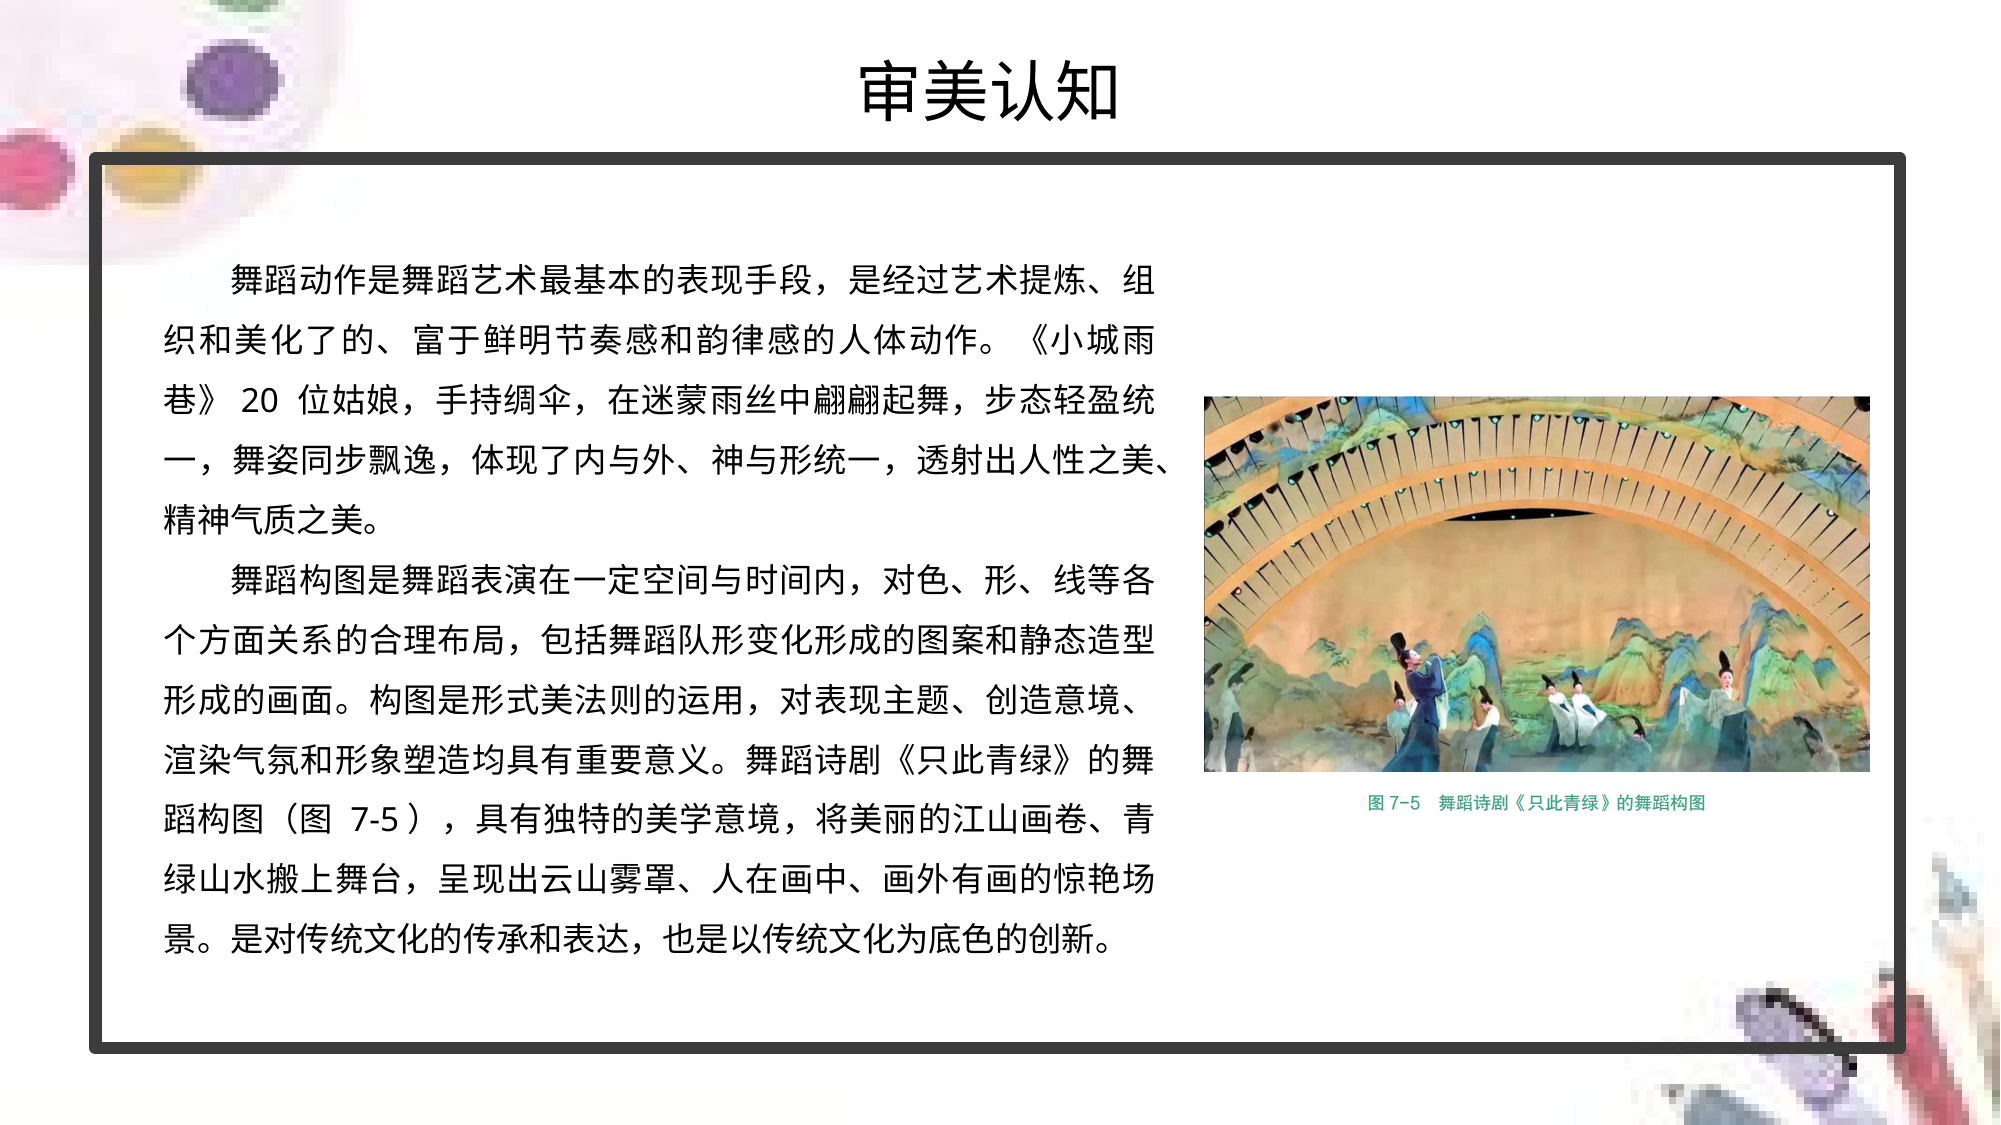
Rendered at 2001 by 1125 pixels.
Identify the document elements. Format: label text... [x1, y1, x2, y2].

text_box 舞蹈动作是舞蹈艺术最基本的表现手段，是经过艺术提炼、组织和美化了的、富于鲜明节奏感和韵律感的人体动作。《小城雨巷》20 位姑娘，手持绸伞，在迷蒙雨丝中翩翩起舞，步态轻盈统一，舞姿同步飘逸，体现了内与外、神与形统一，透射出人性之美、精神气质之美。 舞蹈构图是舞蹈表演在一定空间与时间内，对色、形、线等各个方面关系的合理布局，包括舞蹈队形变化形成的图案和静态造型形成的画面。构图是形式美法则的运用，对表现主题、创造意境、渲染气氛和形象塑造均具有重要意义。舞蹈诗剧《只此青绿》的舞蹈构图（图 7-5），具有独特的美学意境，将美丽的江山画卷、青绿山水搬上舞台，呈现出云山雾罩、人在画中、画外有画的惊艳场景。是对传统文化的传承和表达，也是以传统文化为底色的创新。 [149, 232, 1171, 966]
text_box [93, 156, 1902, 1050]
text_box 审美认知 [840, 42, 1185, 137]
picture [0, 0, 2000, 1125]
